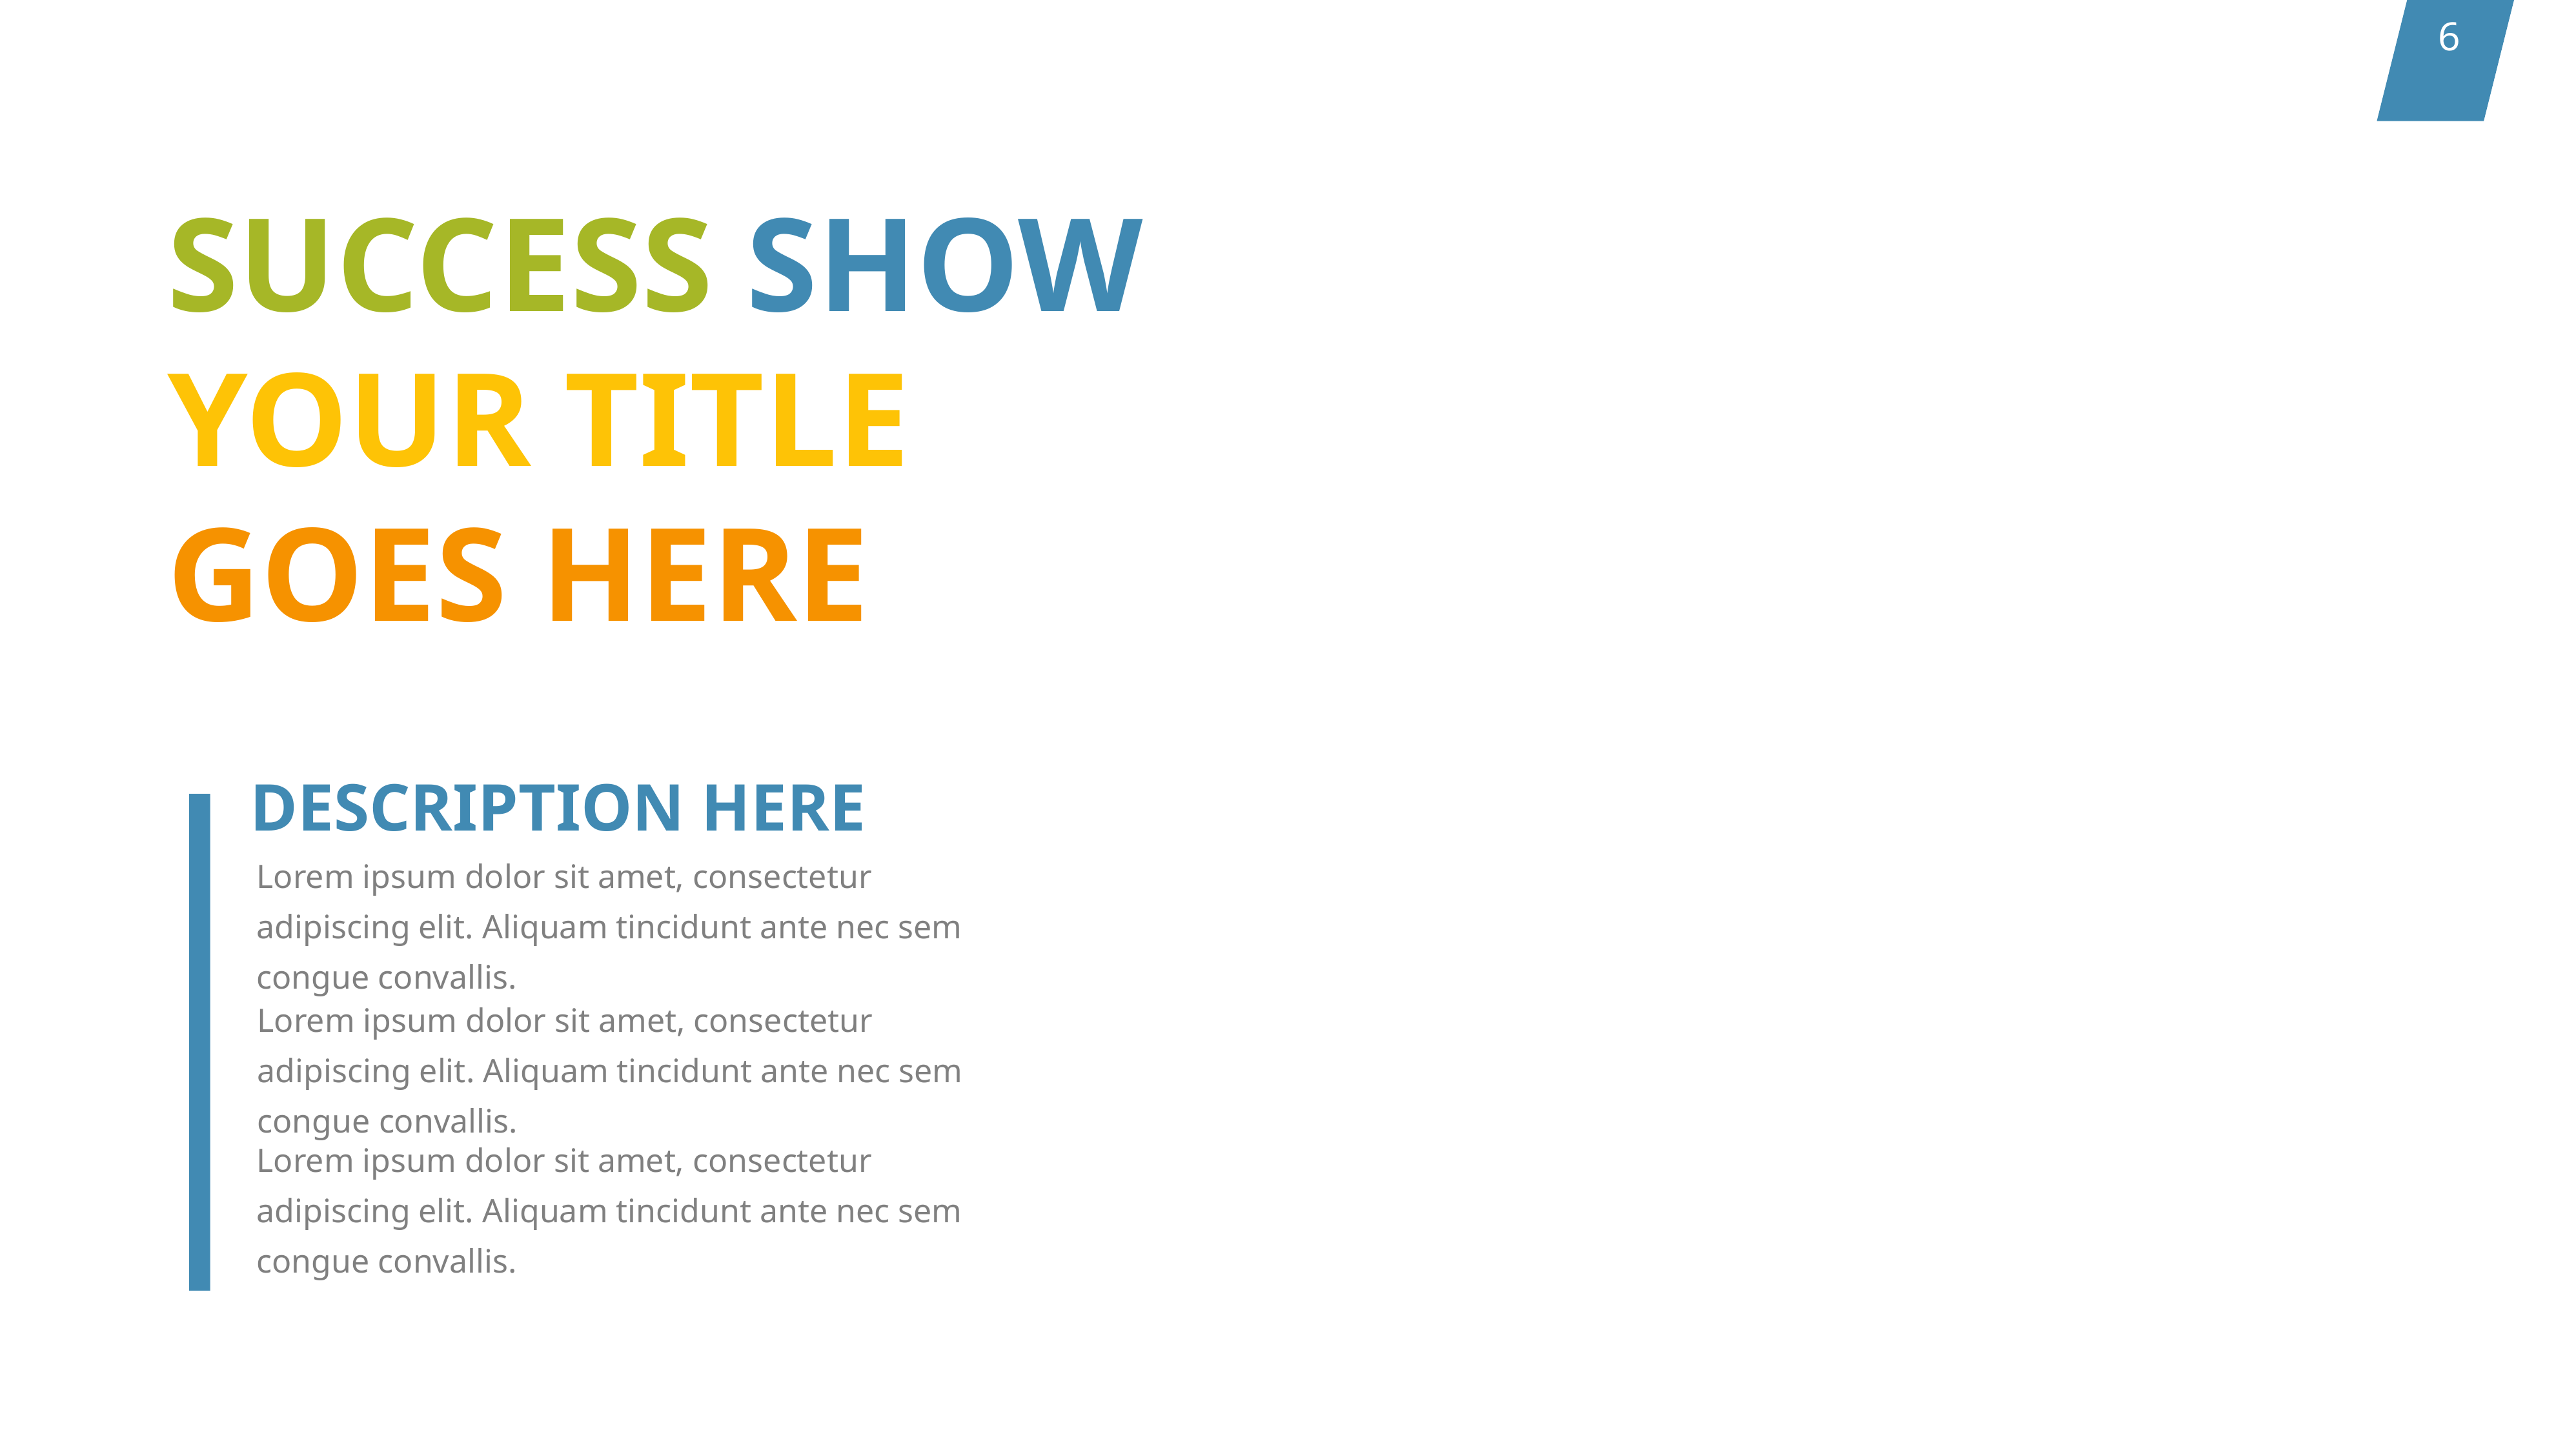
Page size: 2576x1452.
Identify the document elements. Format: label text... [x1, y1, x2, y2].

picture [1159, 0, 2576, 1386]
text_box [188, 761, 1045, 1291]
text_box SUCCESS SHOW YOUR TITLE GOES HERE [158, 177, 1159, 652]
